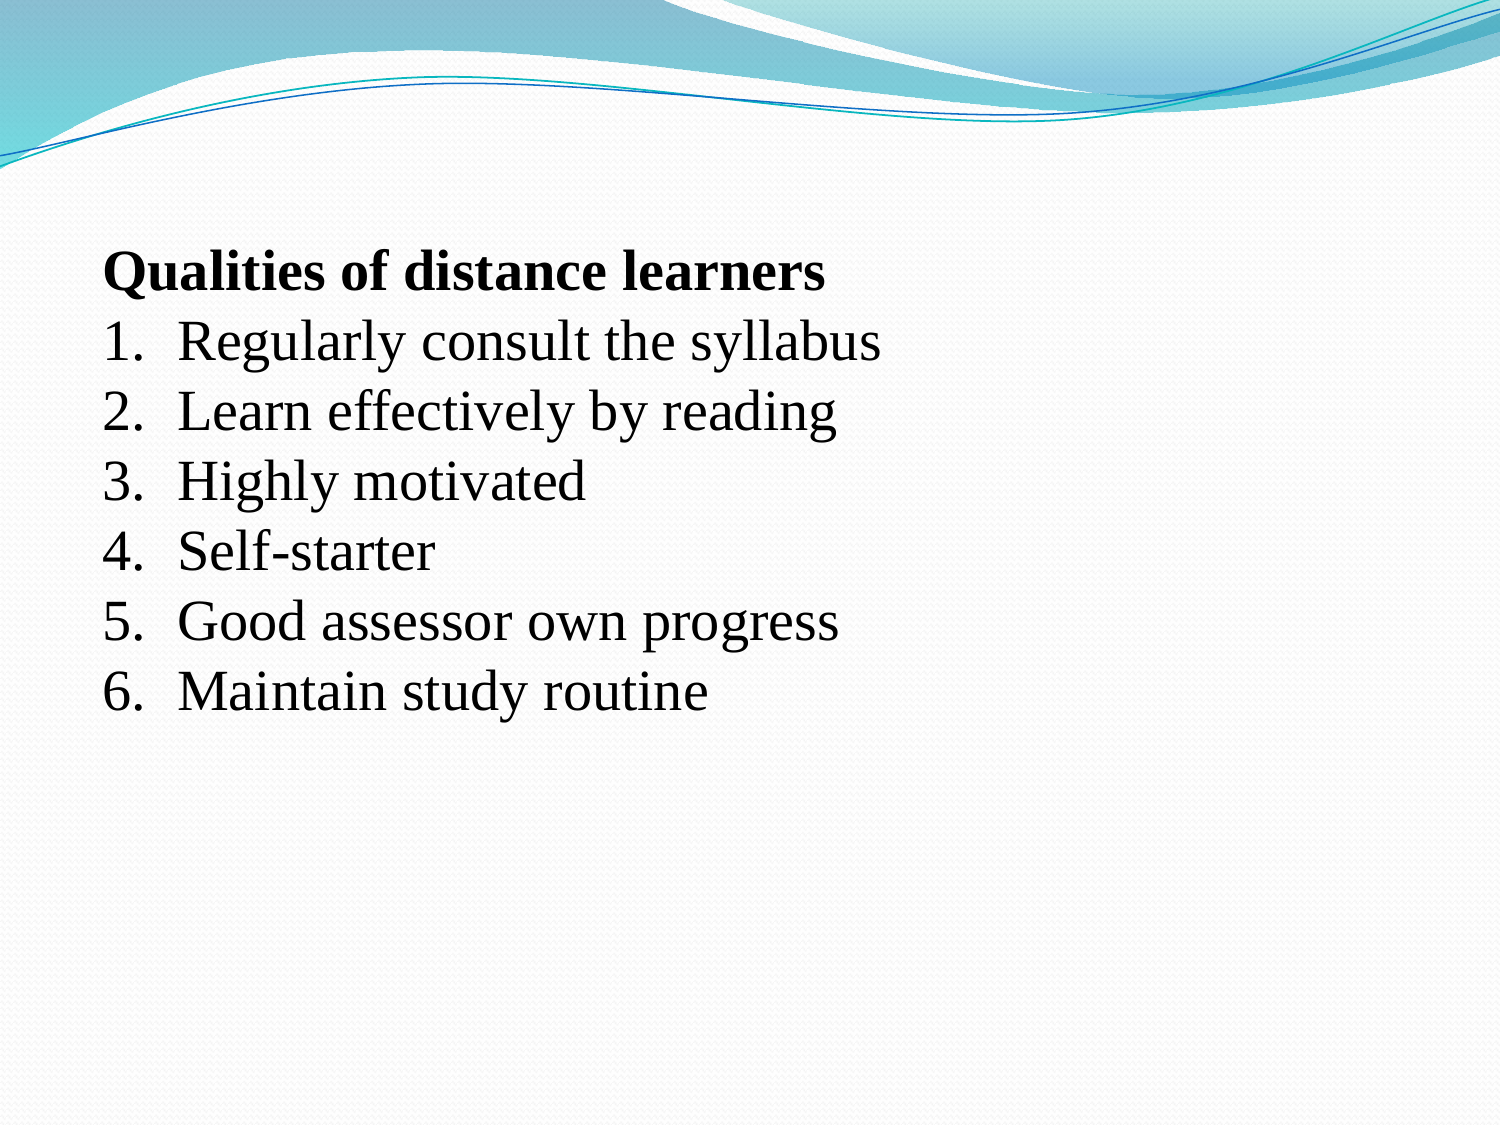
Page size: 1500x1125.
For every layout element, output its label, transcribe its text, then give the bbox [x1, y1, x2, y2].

text_box Qualities of distance learners Regularly consult the syllabus Learn effectively by reading Highly motivated Self-starter Good assessor own progress Maintain study routine [87, 224, 1125, 730]
